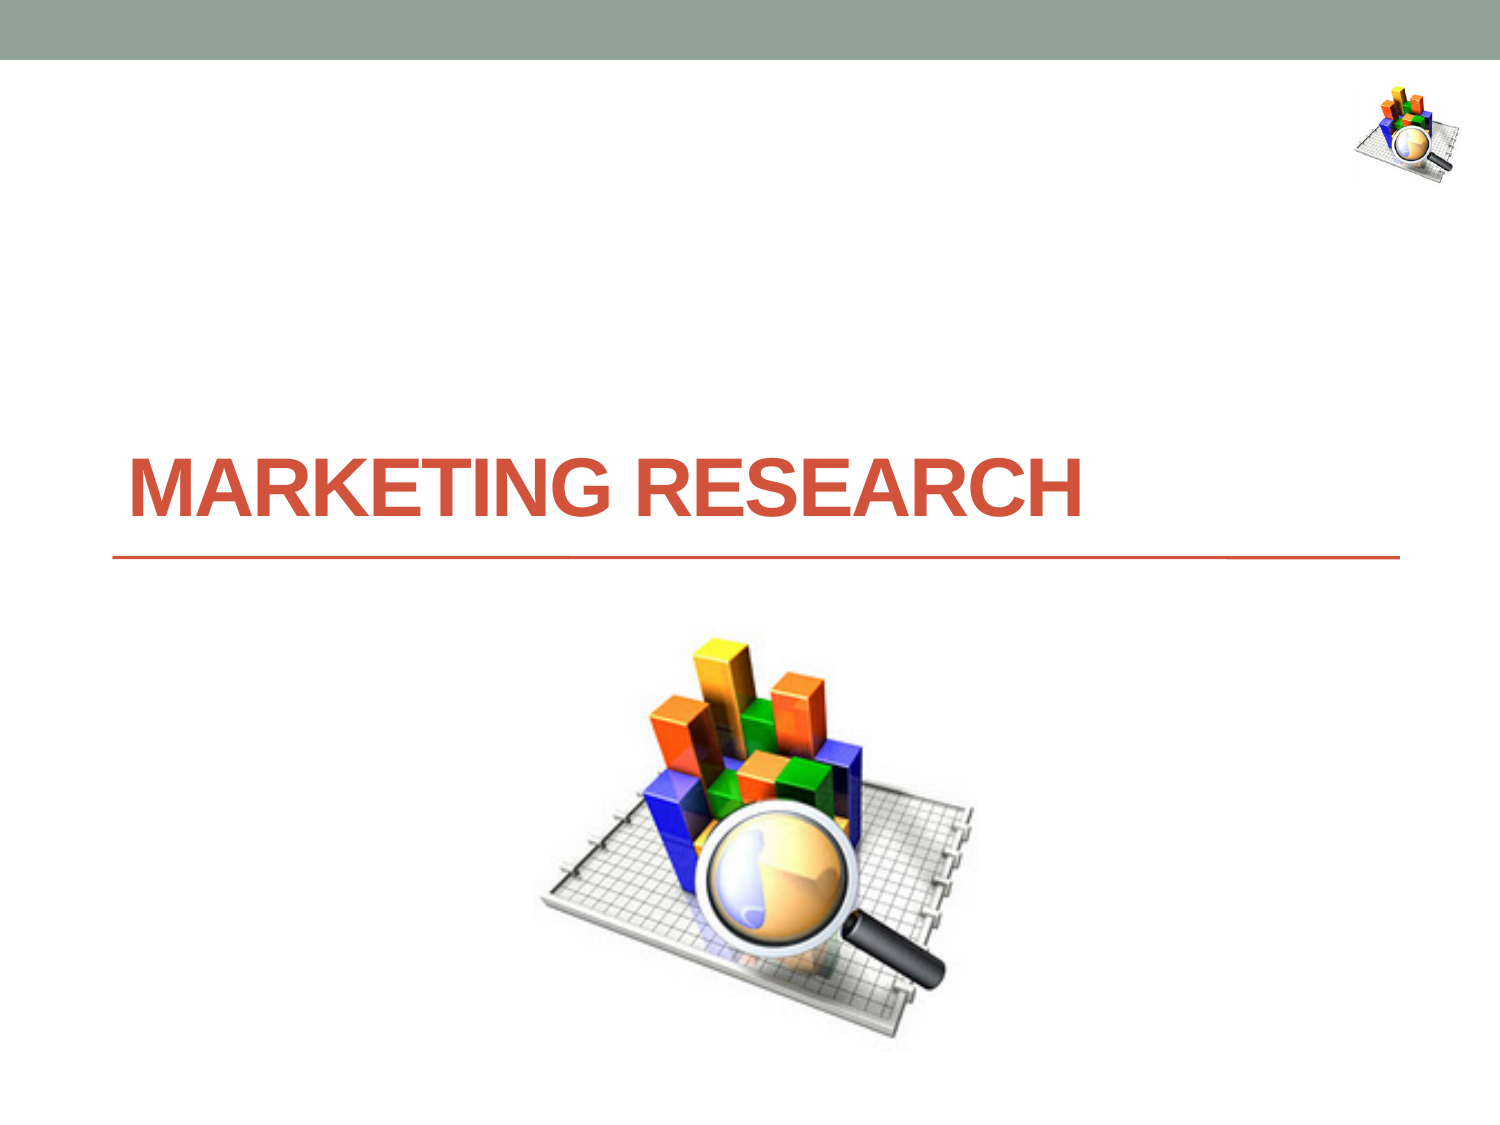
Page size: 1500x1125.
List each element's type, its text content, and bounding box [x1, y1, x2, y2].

picture [1352, 82, 1460, 186]
picture [533, 623, 979, 1052]
title Marketing research [112, 224, 1400, 542]
